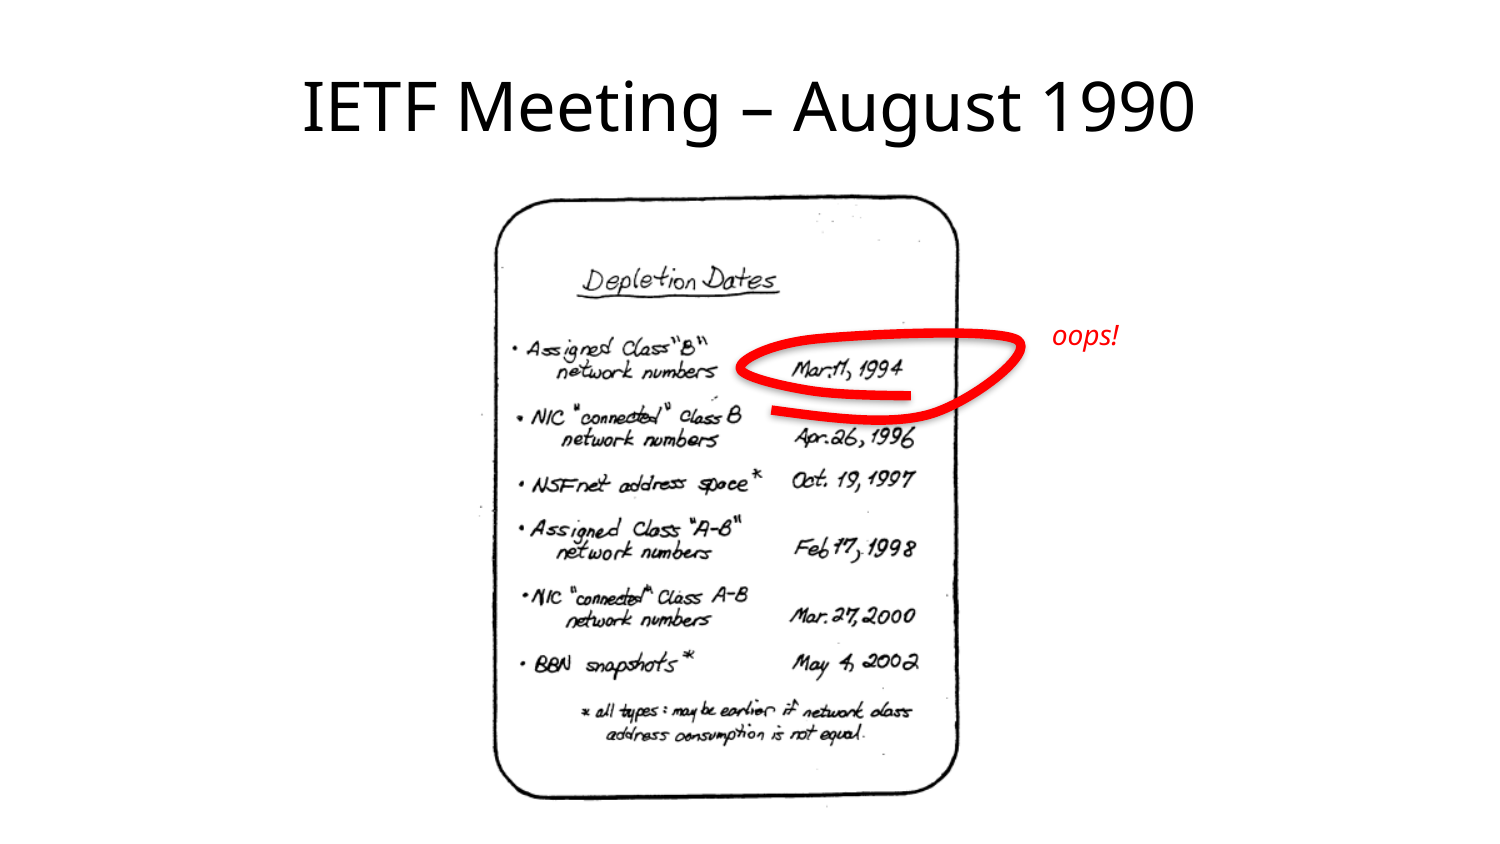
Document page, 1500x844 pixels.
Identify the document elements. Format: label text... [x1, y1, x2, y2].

title IETF Meeting – August 1990 [75, 33, 1425, 175]
text_box [1001, 334, 1022, 375]
text_box oops! [1037, 310, 1134, 359]
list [399, 171, 998, 835]
